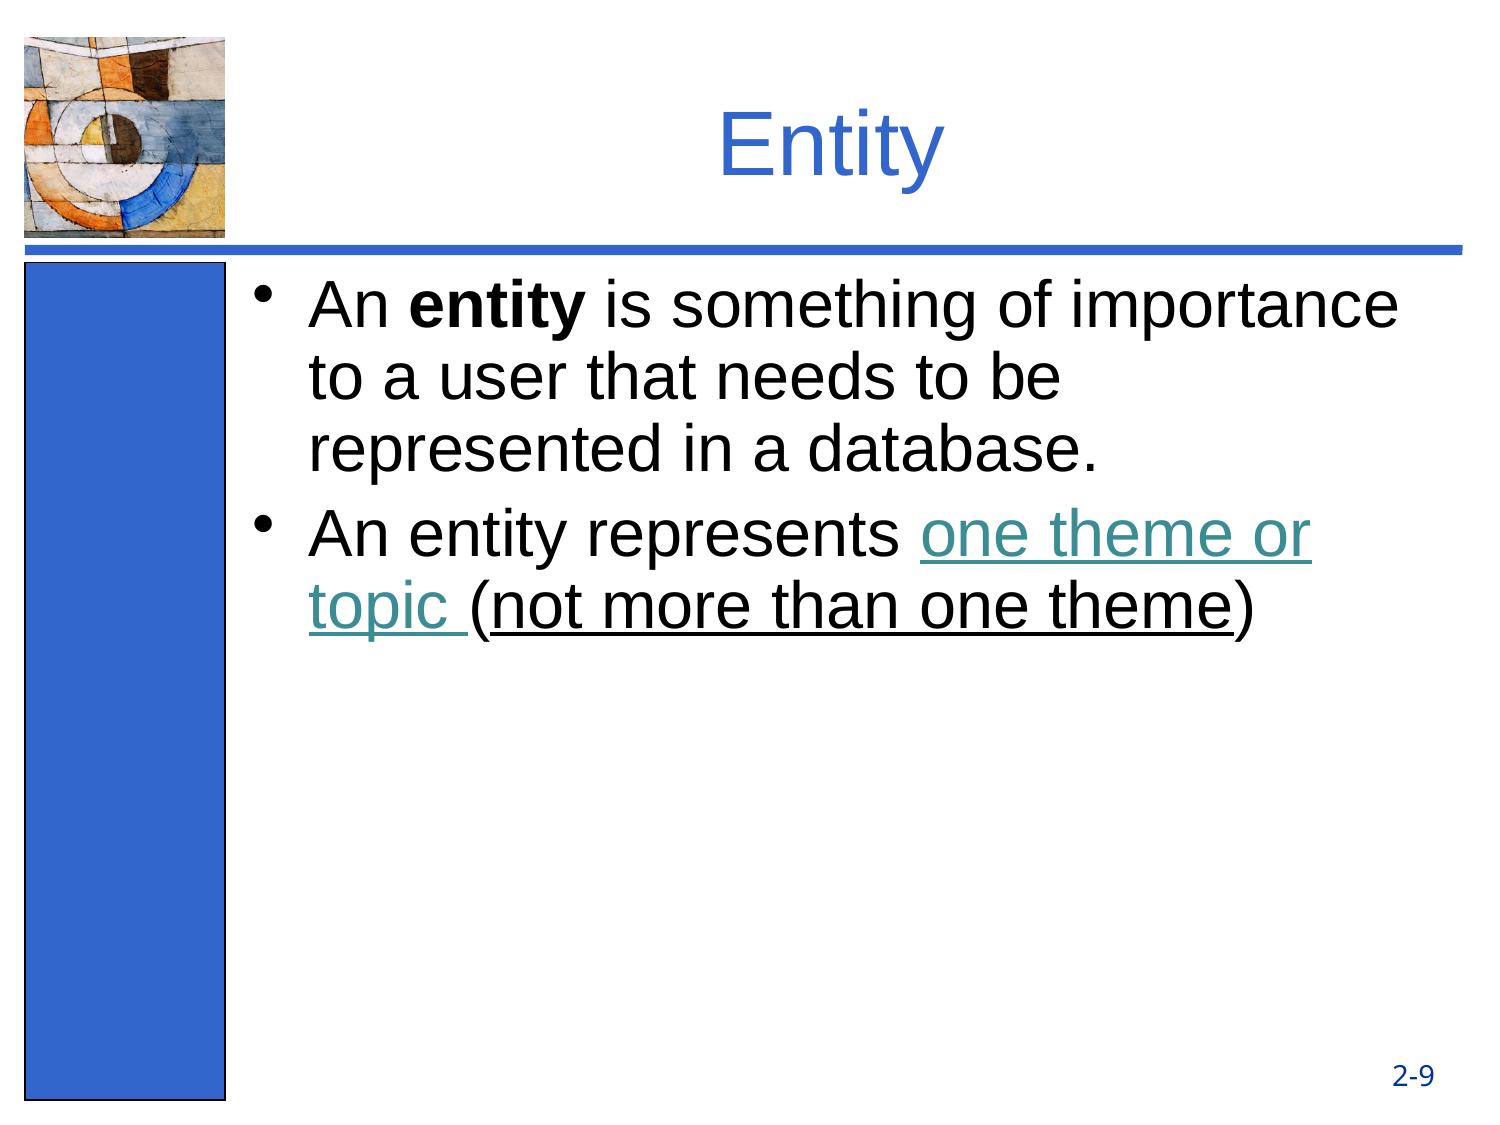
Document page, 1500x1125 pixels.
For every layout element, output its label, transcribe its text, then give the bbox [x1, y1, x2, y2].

slide_number 2-9 [1287, 1049, 1451, 1103]
title Entity [237, 44, 1426, 233]
picture [24, 37, 225, 238]
list An entity is something of importance to a user that needs to be represented in a database. An entity represents one theme or topic (not more than one theme) [237, 262, 1426, 1026]
